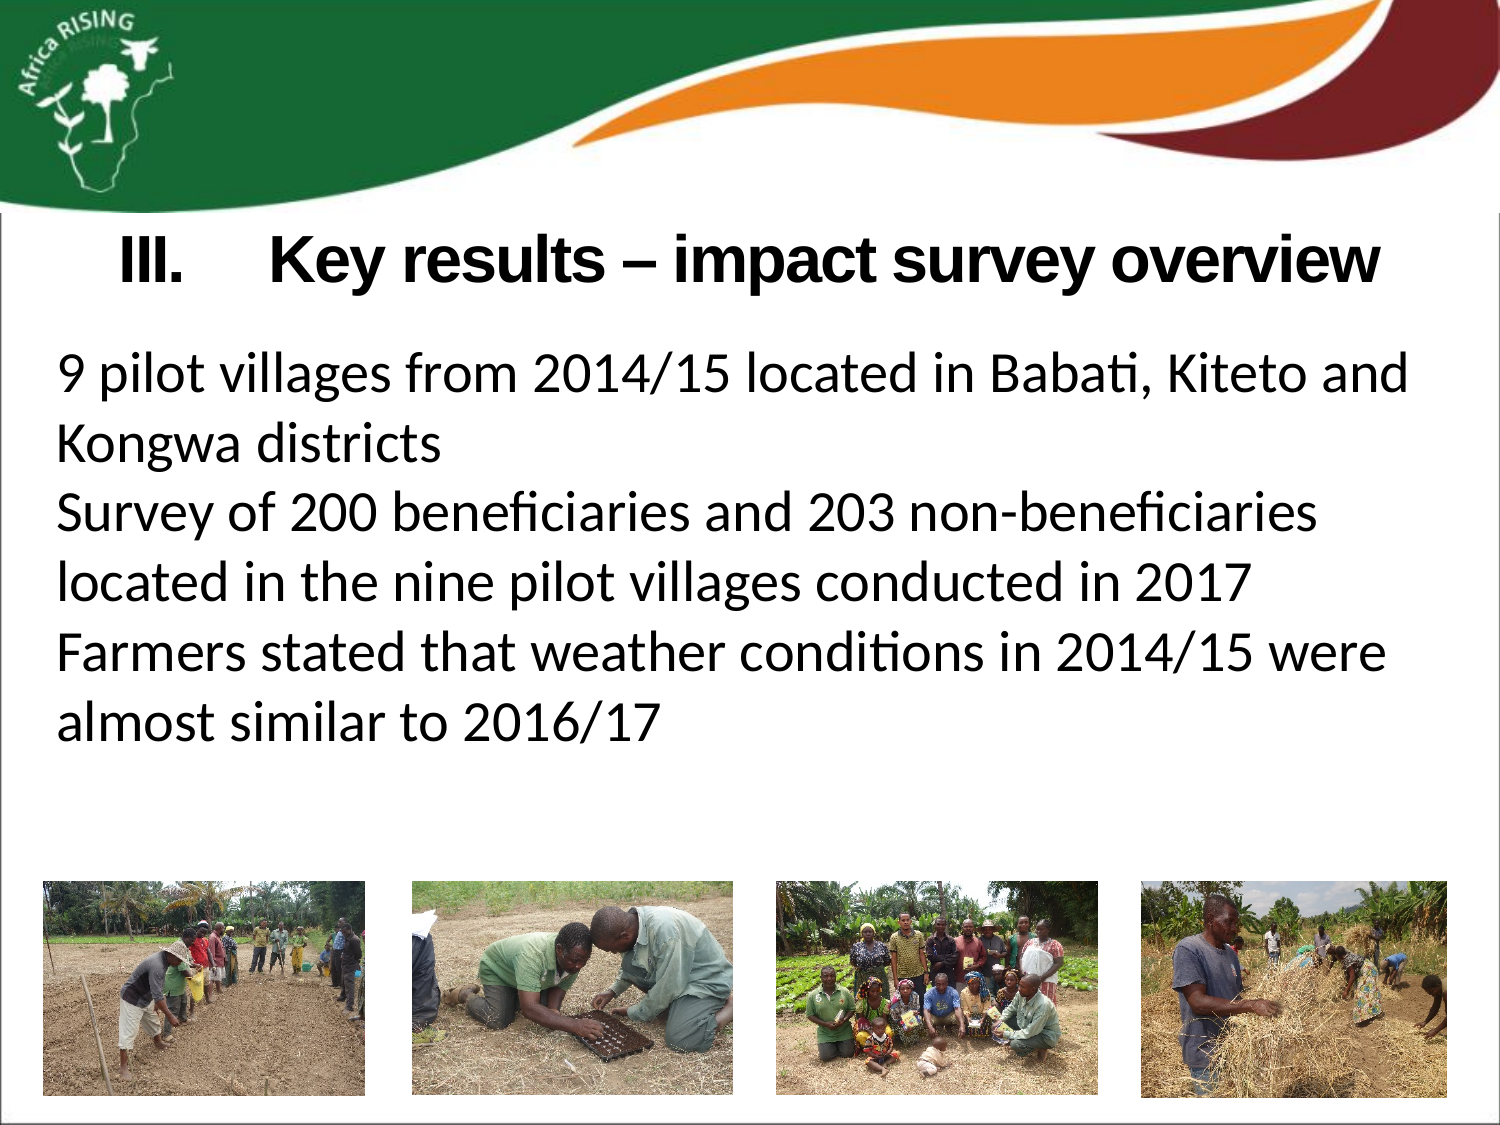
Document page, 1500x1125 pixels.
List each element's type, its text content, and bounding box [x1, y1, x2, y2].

picture [411, 880, 733, 1096]
picture [776, 880, 1098, 1096]
picture [1140, 880, 1448, 1099]
list 9 pilot villages from 2014/15 located in Babati, Kiteto and Kongwa districts Survey of 200 beneficiaries and 203 non-beneficiaries located in the nine pilot villages conducted in 2017 Farmers stated that weather conditions in 2014/15 were almost similar to 2016/17 [41, 326, 1500, 1125]
picture [42, 880, 366, 1097]
picture [0, 0, 1500, 1125]
text_box III. Key results – impact survey overview [41, 208, 1459, 315]
